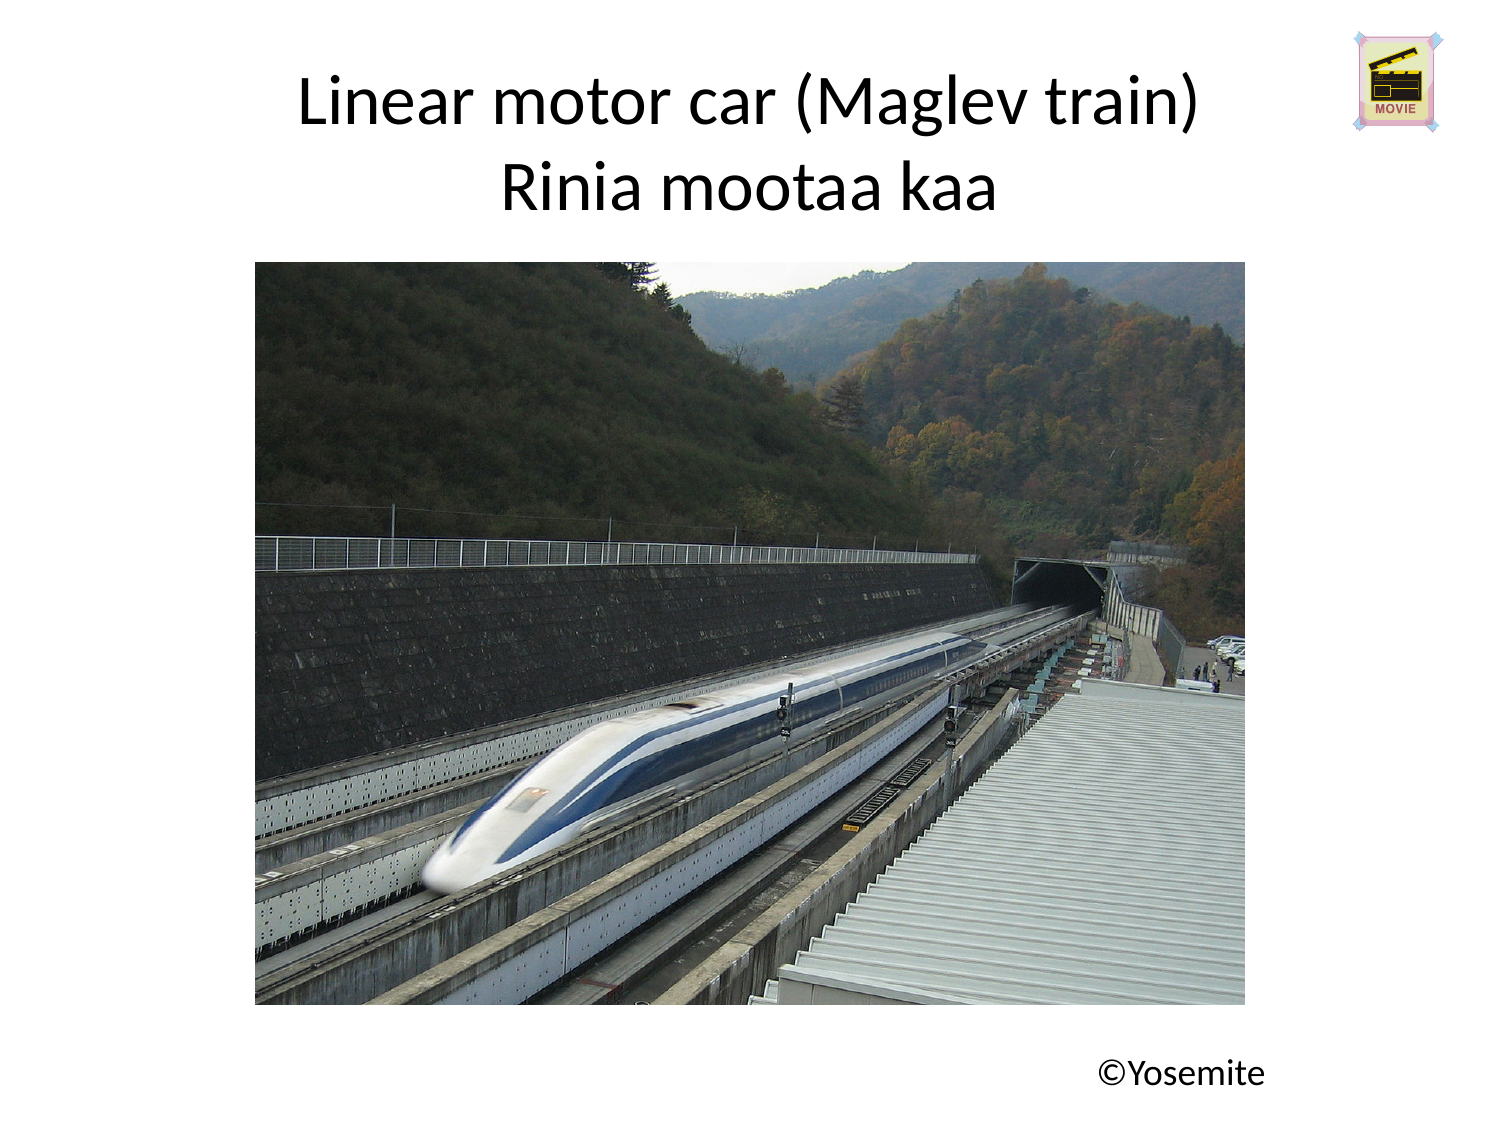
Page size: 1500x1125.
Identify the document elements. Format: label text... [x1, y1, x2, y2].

picture [1352, 30, 1445, 134]
text_box ©Yosemite [1081, 1040, 1281, 1100]
title Linear motor car (Maglev train) Rinia mootaa kaa [75, 45, 1425, 233]
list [254, 262, 1246, 1006]
